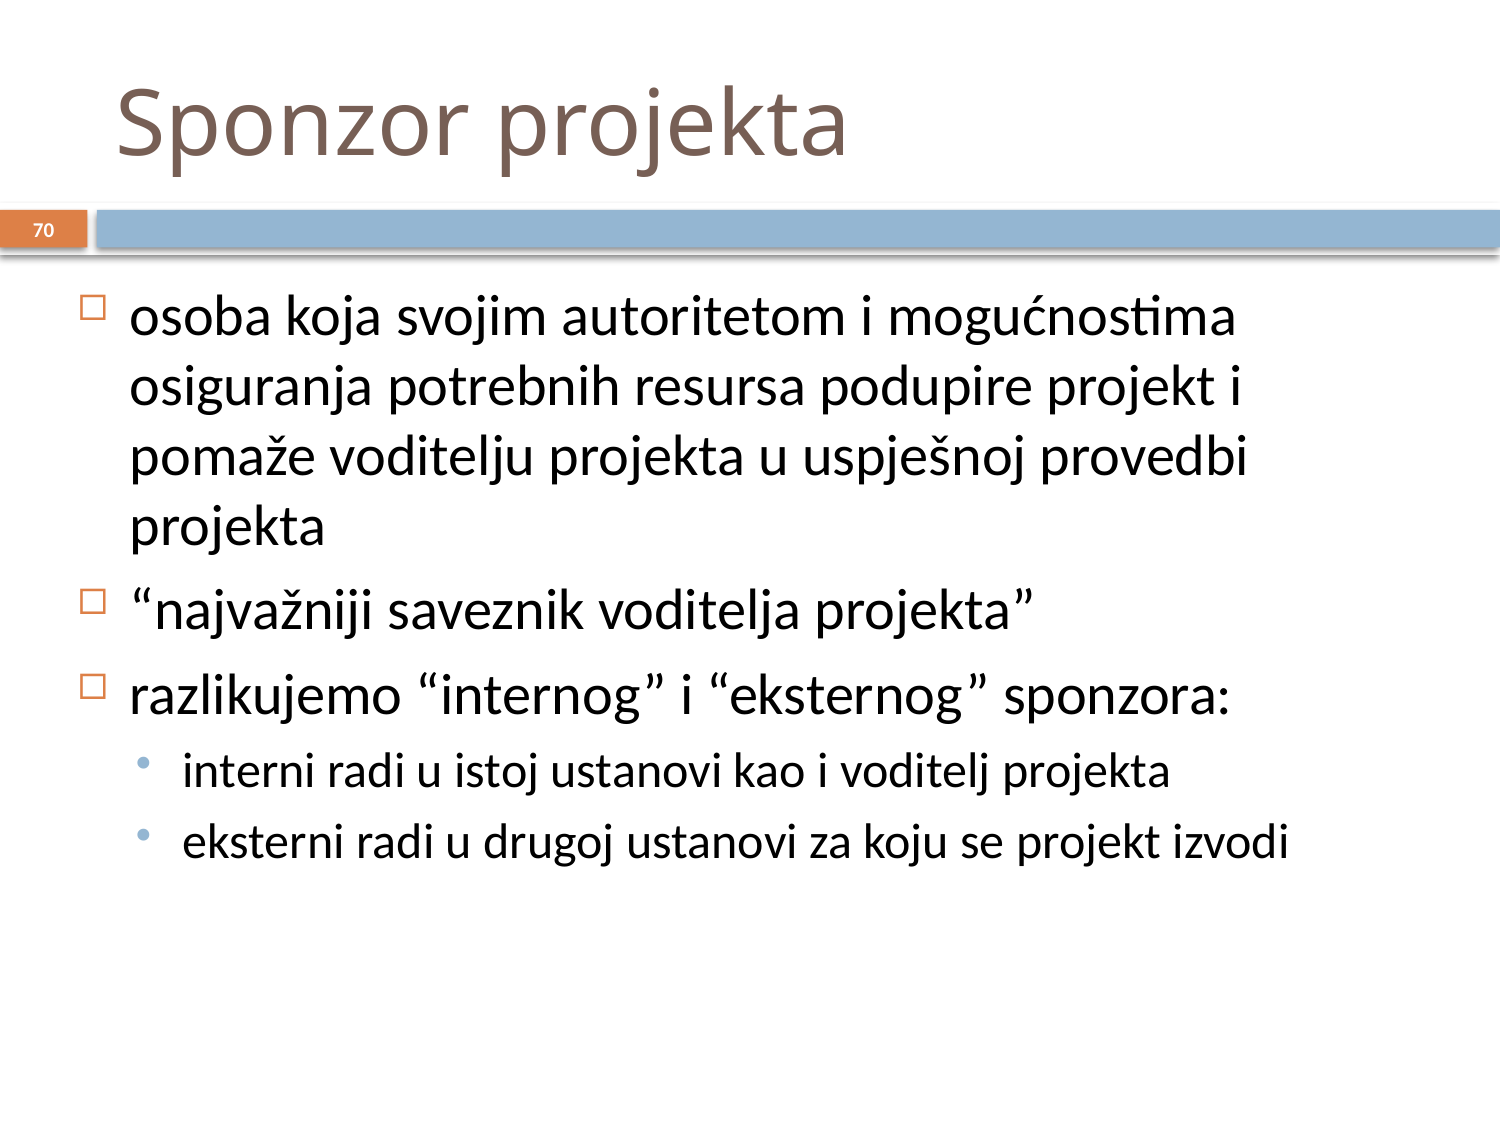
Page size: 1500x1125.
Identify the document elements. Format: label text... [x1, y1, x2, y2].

list osoba koja svojim autoritetom i mogućnostima osiguranja potrebnih resursa podupire projekt i pomaže voditelju projekta u uspješnoj provedbi projekta “najvažniji saveznik voditelja projekta” razlikujemo “internog” i “eksternog” sponzora: interni radi u istoj ustanovi kao i voditelj projekta eksterni radi u drugoj ustanovi za koju se projekt izvodi [62, 269, 1443, 1094]
slide_number 70 [0, 208, 88, 249]
title Sponzor projekta [100, 37, 1439, 201]
